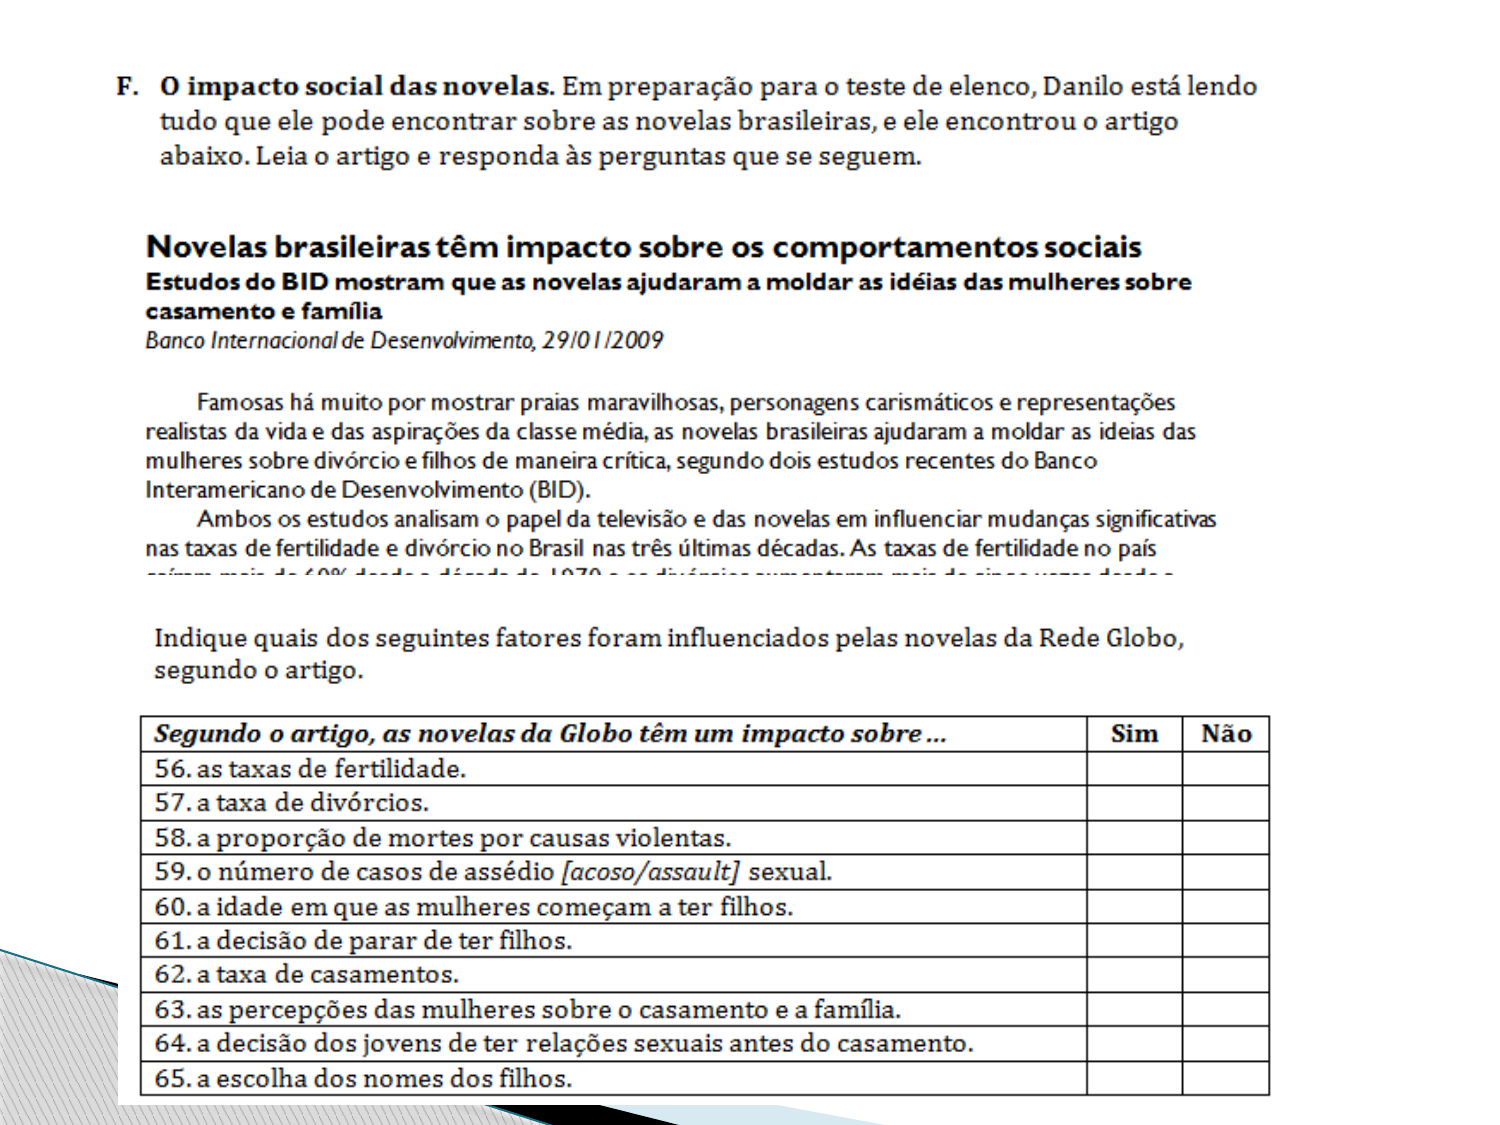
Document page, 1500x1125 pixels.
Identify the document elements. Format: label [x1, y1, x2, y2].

picture [87, 37, 1303, 575]
picture [117, 608, 1303, 1106]
